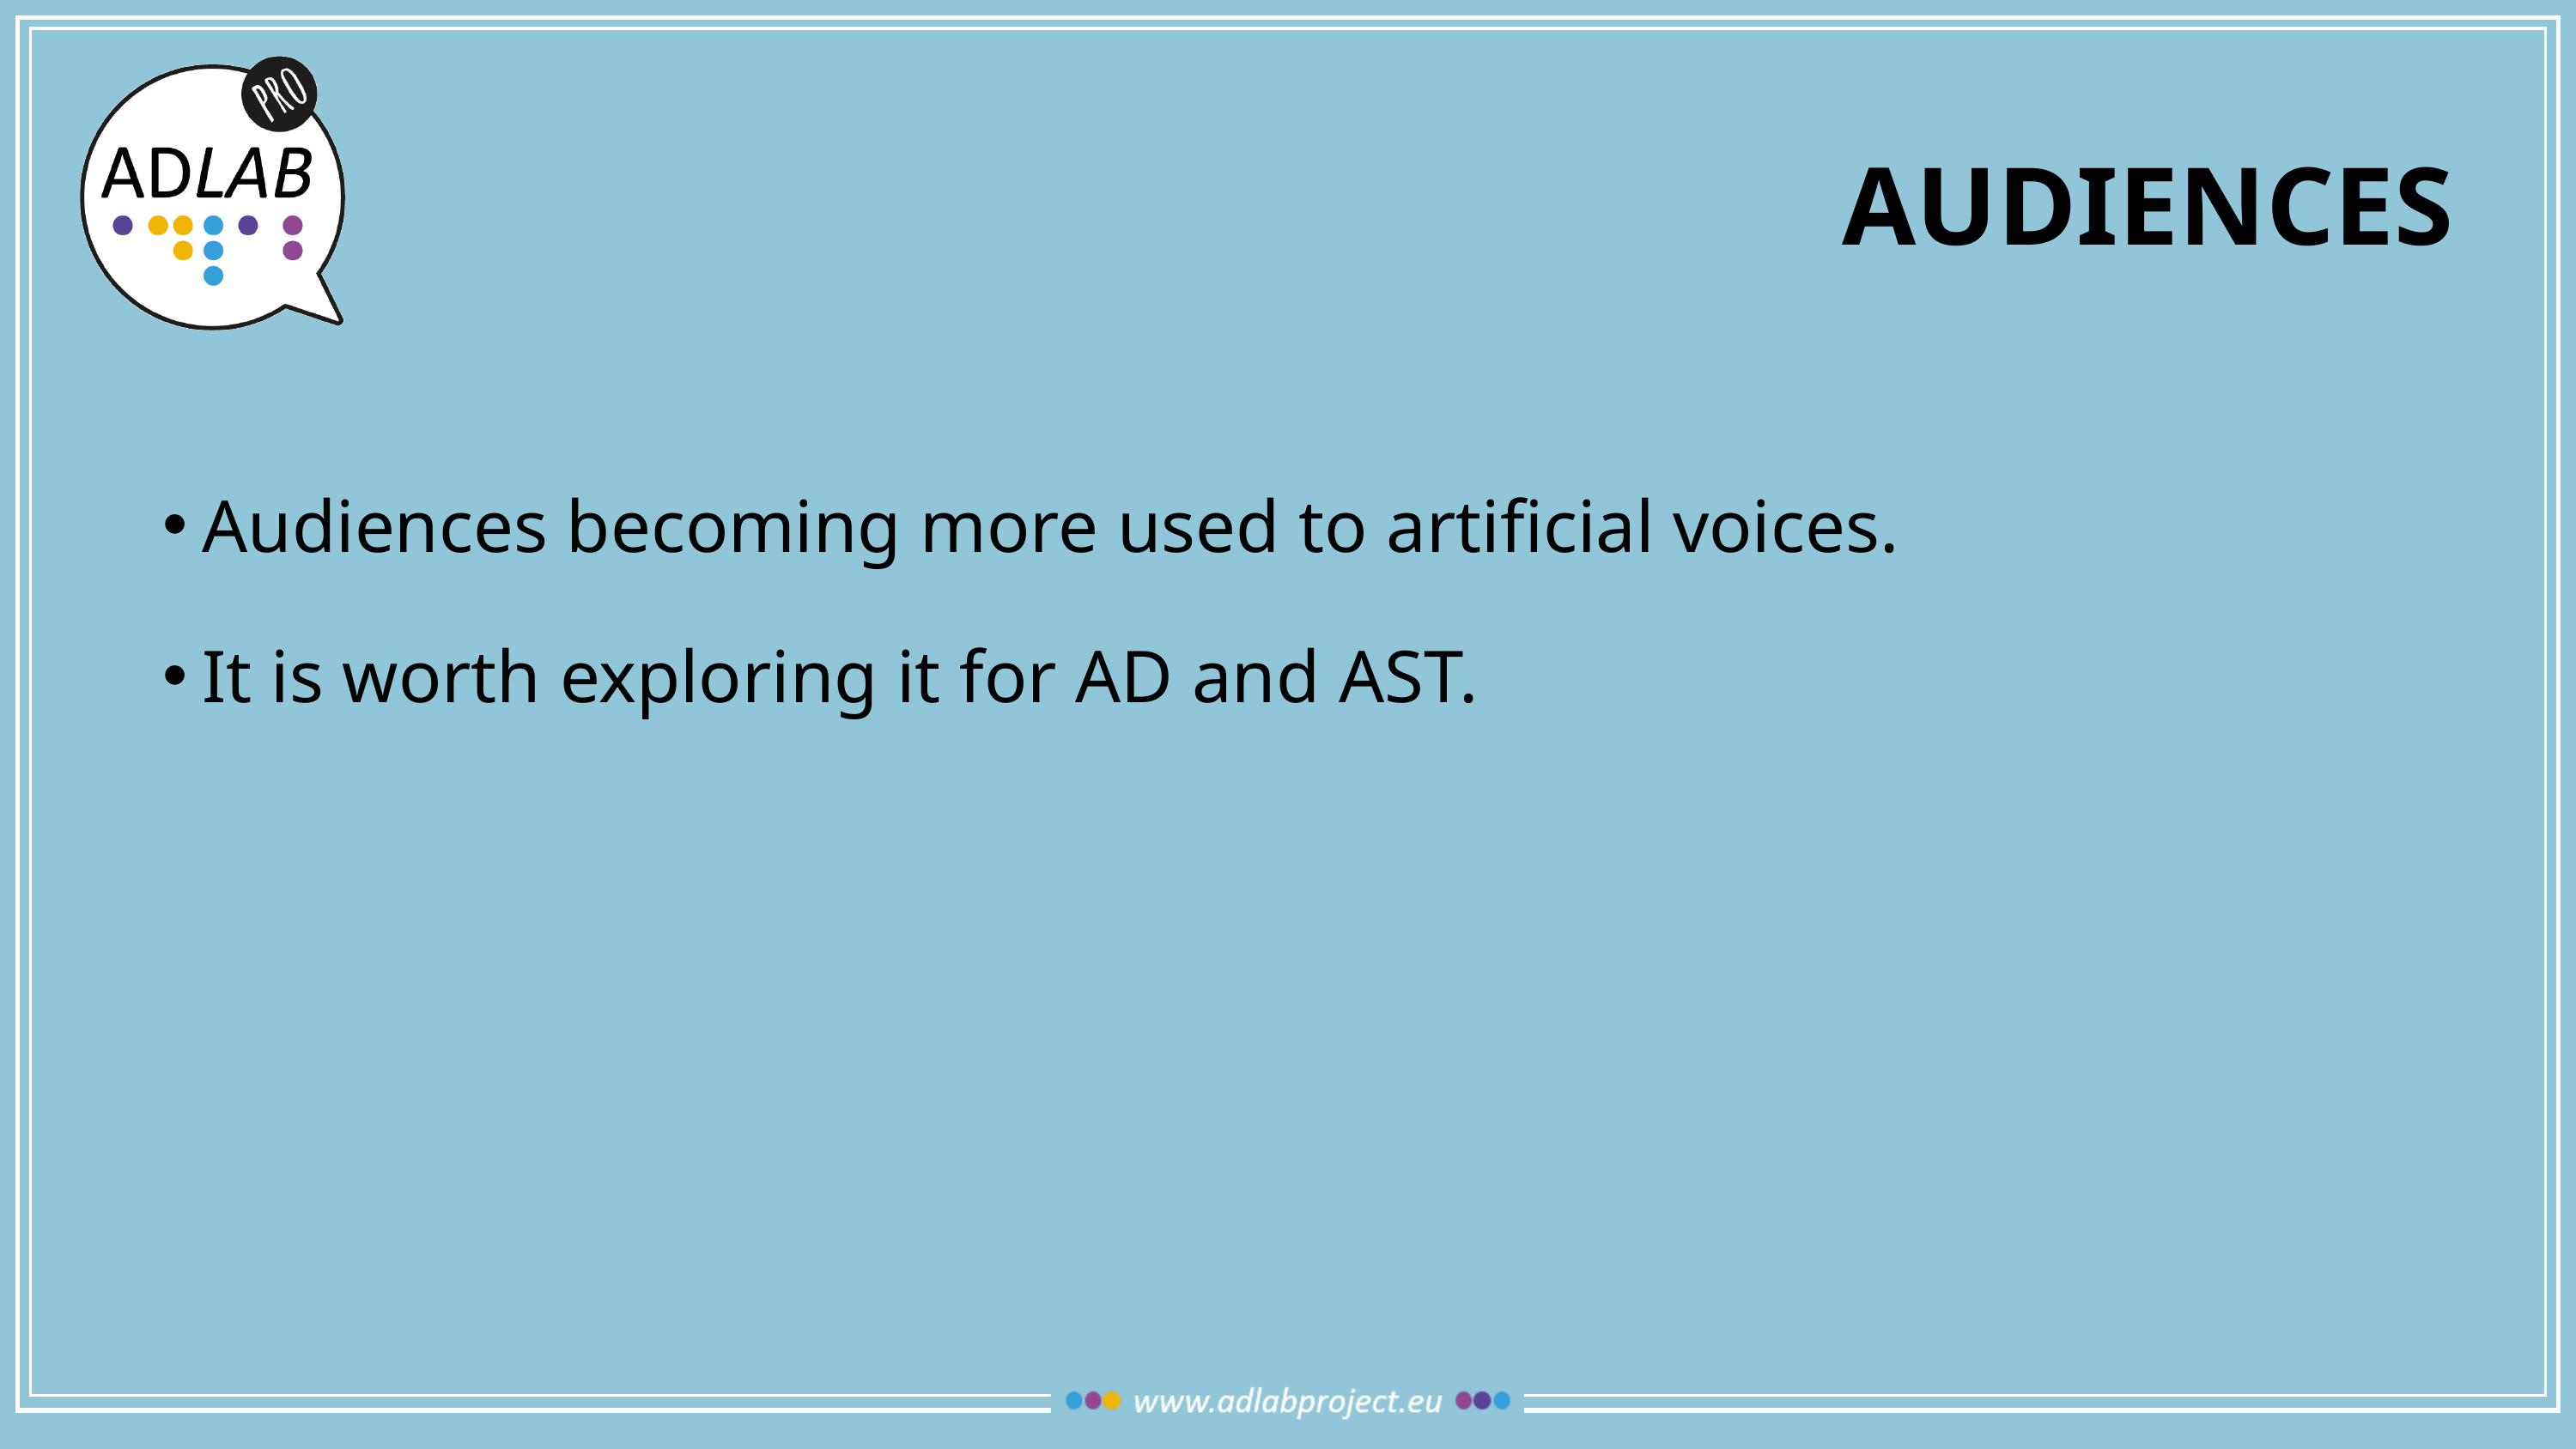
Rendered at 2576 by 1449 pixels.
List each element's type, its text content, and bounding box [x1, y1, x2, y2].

list Audiences becoming more used to artificial voices. It is worth exploring it for AD and AST. [150, 431, 2467, 1087]
picture [1051, 1378, 1524, 1429]
title audiences [384, 70, 2467, 351]
picture [72, 49, 353, 330]
